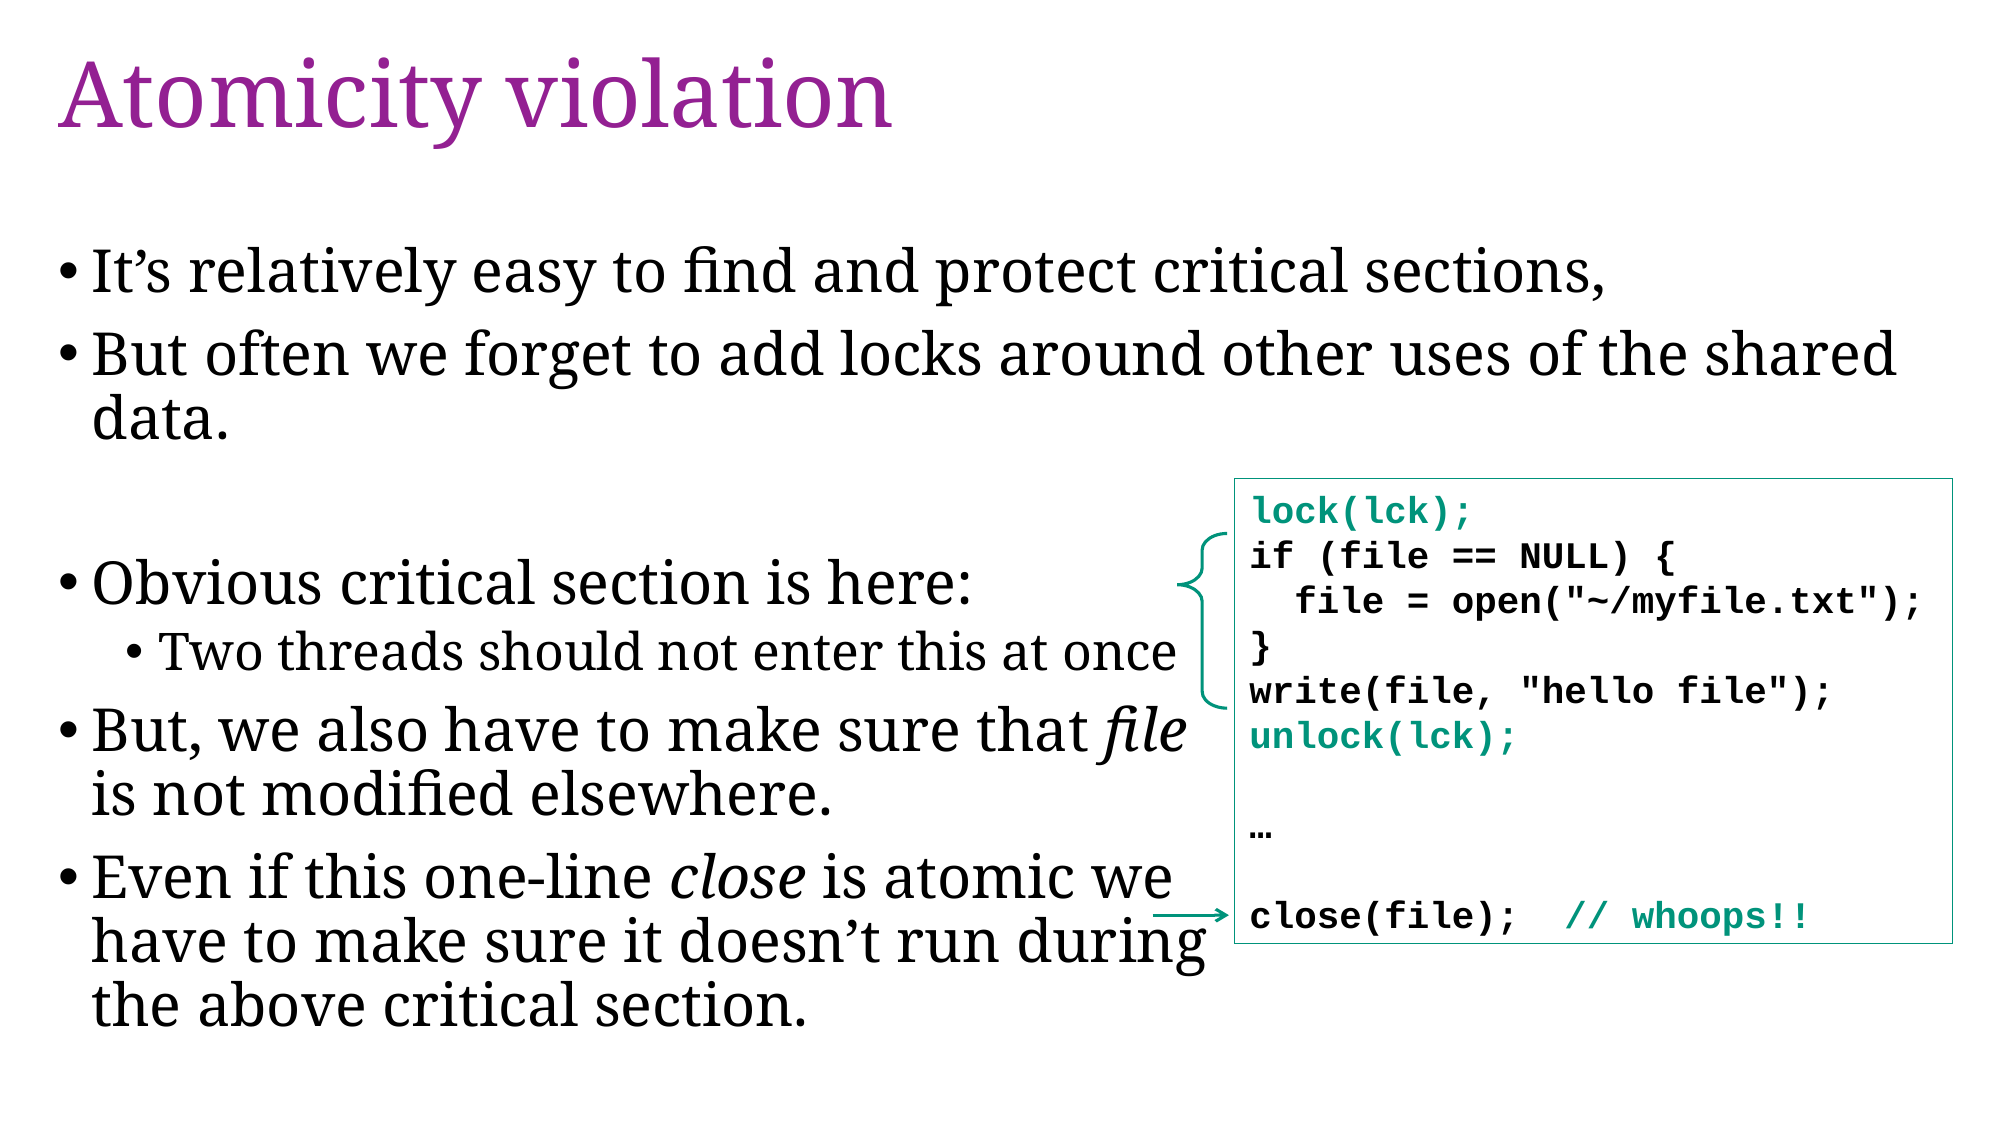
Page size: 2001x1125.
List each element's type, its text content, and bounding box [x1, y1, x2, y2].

list It’s relatively easy to find and protect critical sections, But often we forget to add locks around other uses of the shared data. Obvious critical section is here: Two threads should not enter this at once But, we also have to make sure that file is not modified elsewhere. Even if this one-line close is atomic we have to make sure it doesn’t run during the above critical section. [43, 233, 1953, 1056]
text_box lock(lck); if (file == NULL) { file = open("~/myfile.txt"); } write(file, "hello file"); unlock(lck); … close(file); // whoops!! [1234, 478, 1953, 944]
text_box [1177, 532, 1228, 709]
title Atomicity violation [43, 25, 1953, 171]
